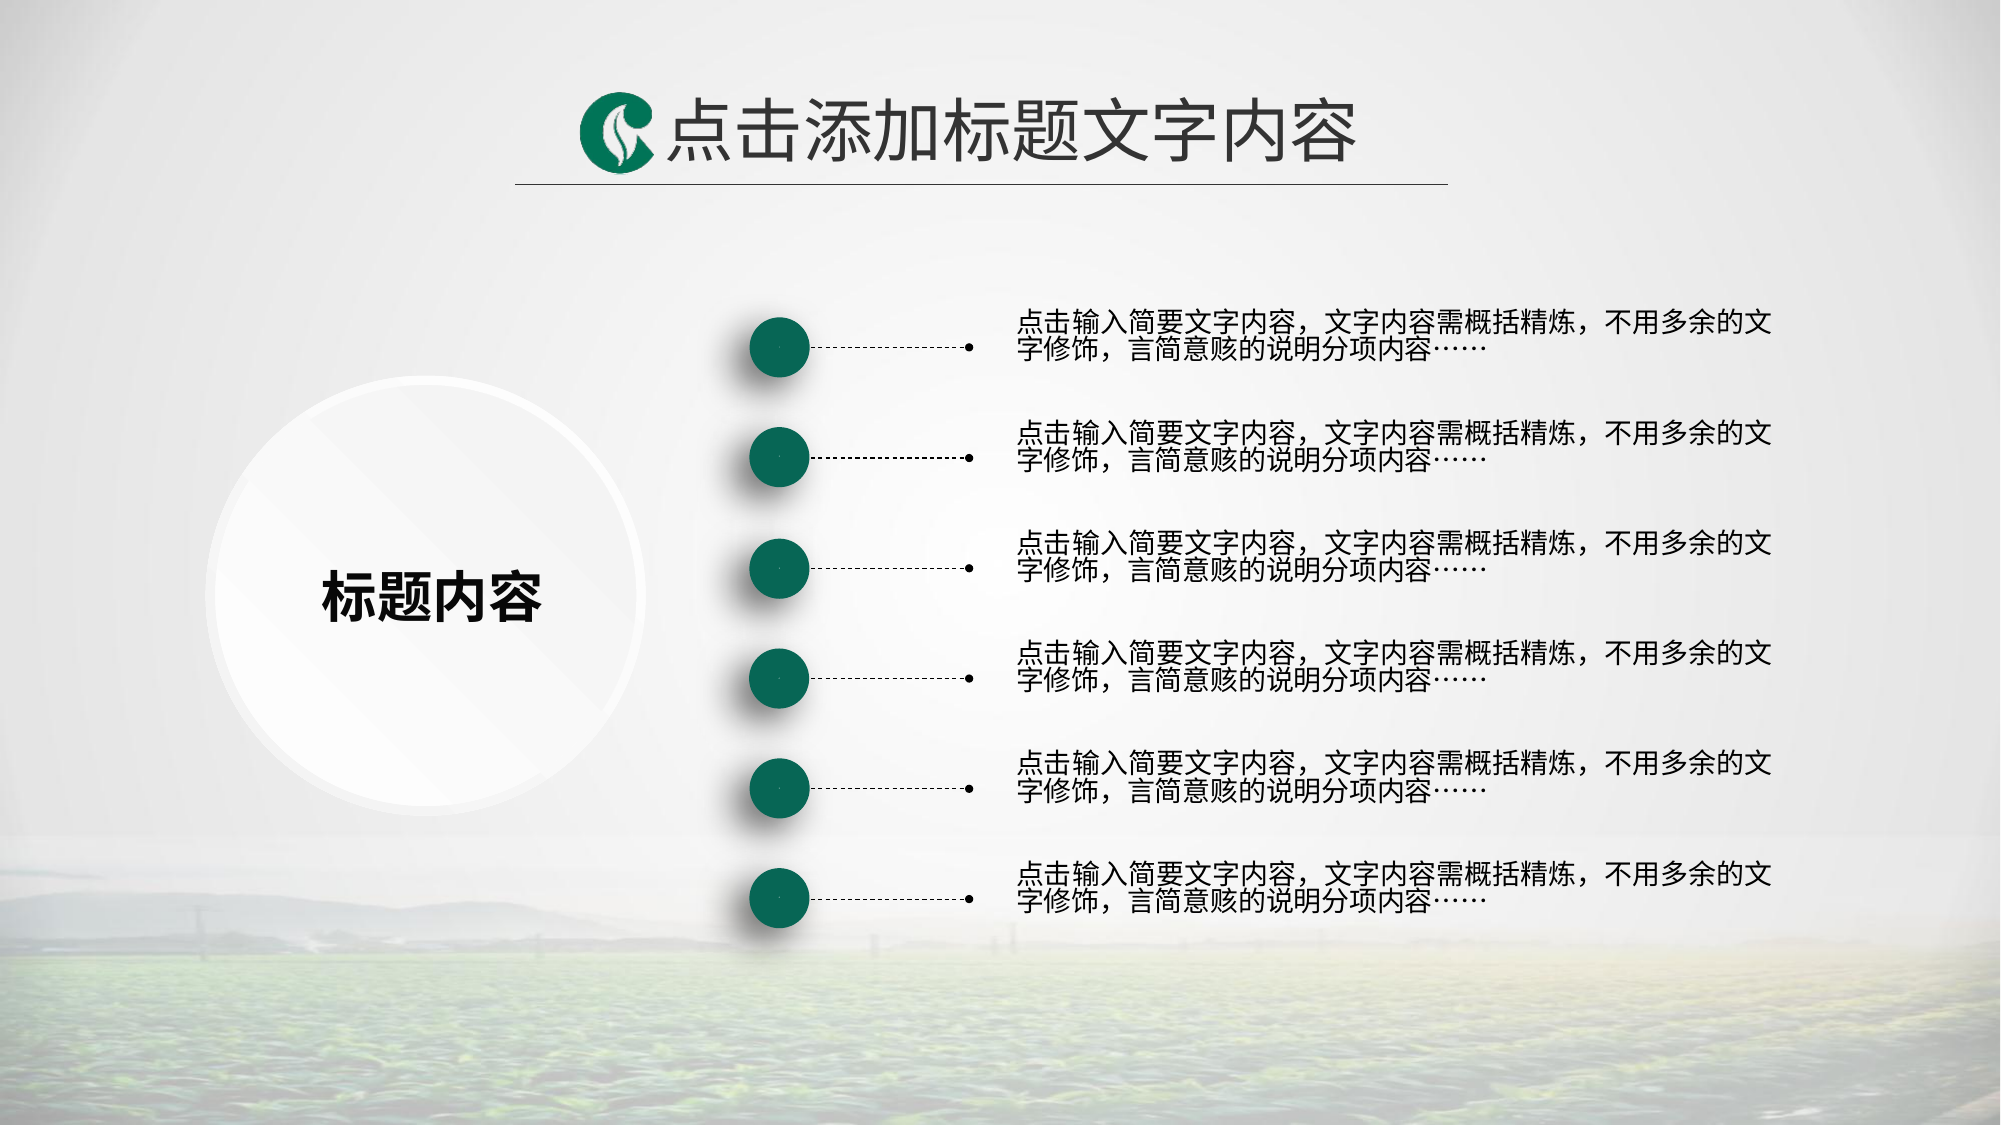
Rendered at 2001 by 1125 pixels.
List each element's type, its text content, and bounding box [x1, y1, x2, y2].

text_box 点击输入简要文字内容，文字内容需概括精炼，不用多余的文字修饰，言简意赅的说明分项内容…… [1016, 752, 1772, 807]
text_box 3 [747, 536, 812, 601]
text_box 4 [746, 646, 812, 711]
picture [0, 0, 2001, 1125]
text_box 点击输入简要文字内容，文字内容需概括精炼，不用多余的文字修饰，言简意赅的说明分项内容…… [1016, 642, 1772, 697]
text_box 点击添加标题文字内容 [641, 80, 1382, 179]
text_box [205, 375, 646, 816]
text_box 点击输入简要文字内容，文字内容需概括精炼，不用多余的文字修饰，言简意赅的说明分项内容…… [1016, 310, 1772, 366]
text_box 点击输入简要文字内容，文字内容需概括精炼，不用多余的文字修饰，言简意赅的说明分项内容…… [1016, 421, 1772, 476]
text_box 点击输入简要文字内容，文字内容需概括精炼，不用多余的文字修饰，言简意赅的说明分项内容…… [1016, 531, 1772, 587]
text_box 点击输入简要文字内容，文字内容需概括精炼，不用多余的文字修饰，言简意赅的说明分项内容…… [1016, 862, 1772, 917]
text_box 2 [747, 424, 812, 490]
text_box 1 [747, 315, 812, 380]
text_box 5 [747, 756, 812, 821]
text_box 6 [747, 866, 812, 931]
